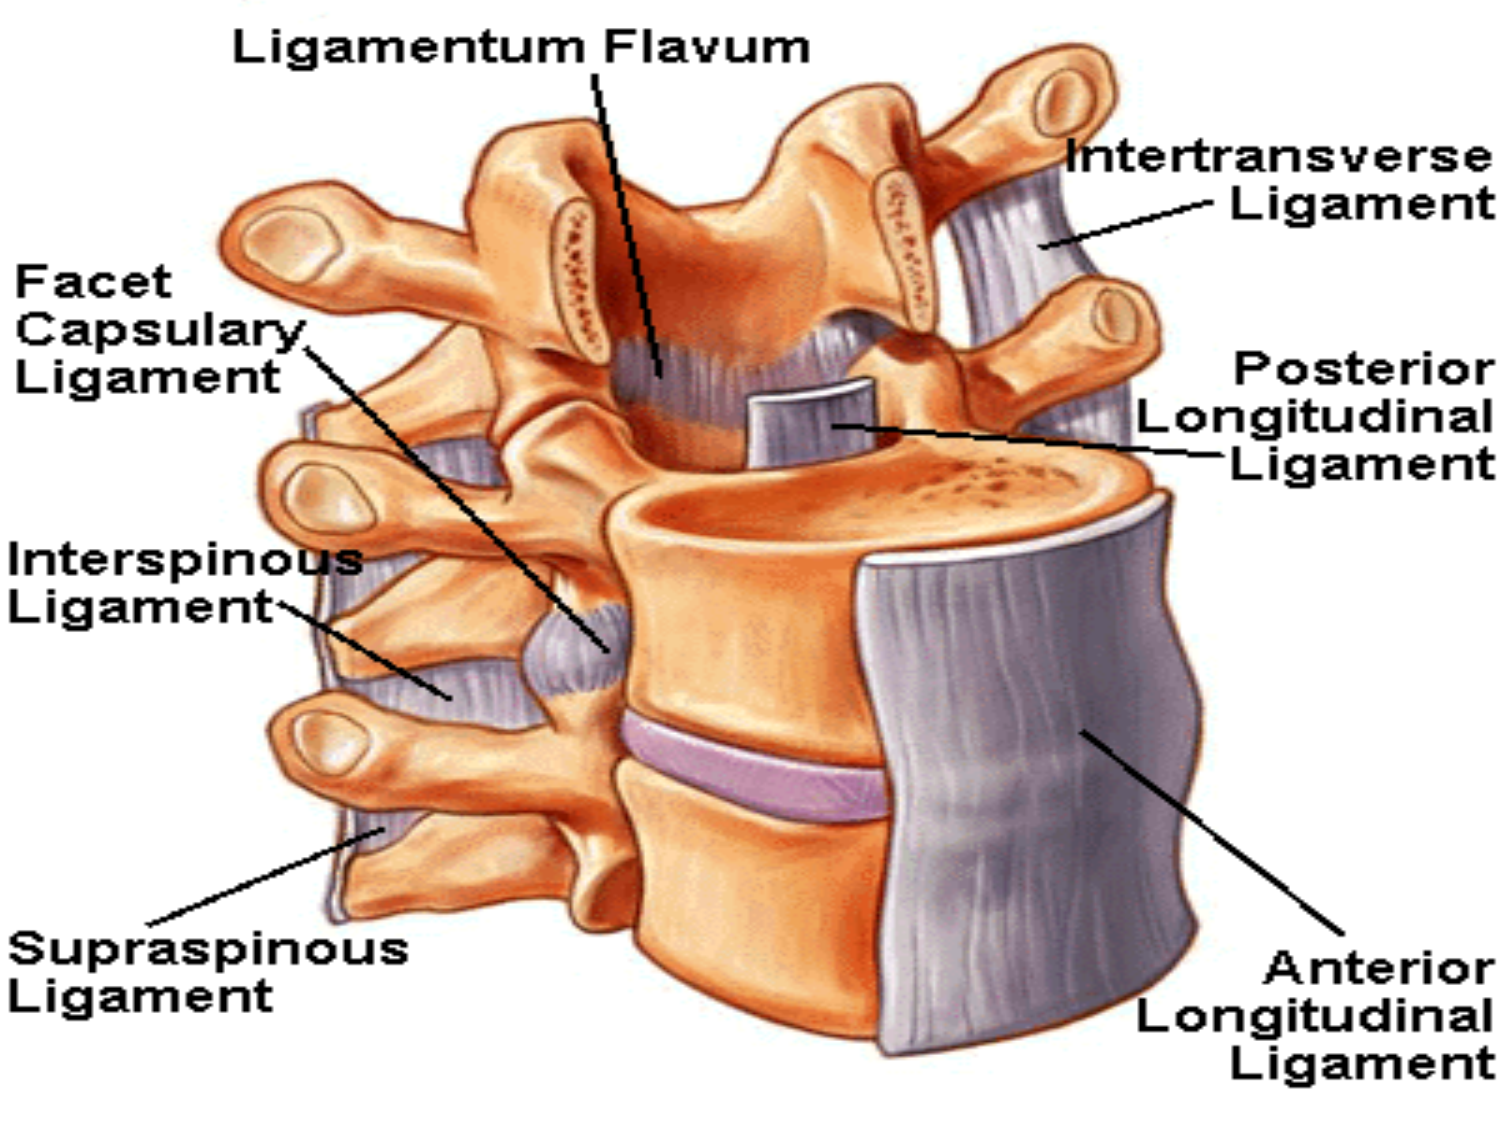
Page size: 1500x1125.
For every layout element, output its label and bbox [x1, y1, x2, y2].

list [0, 0, 1500, 1125]
